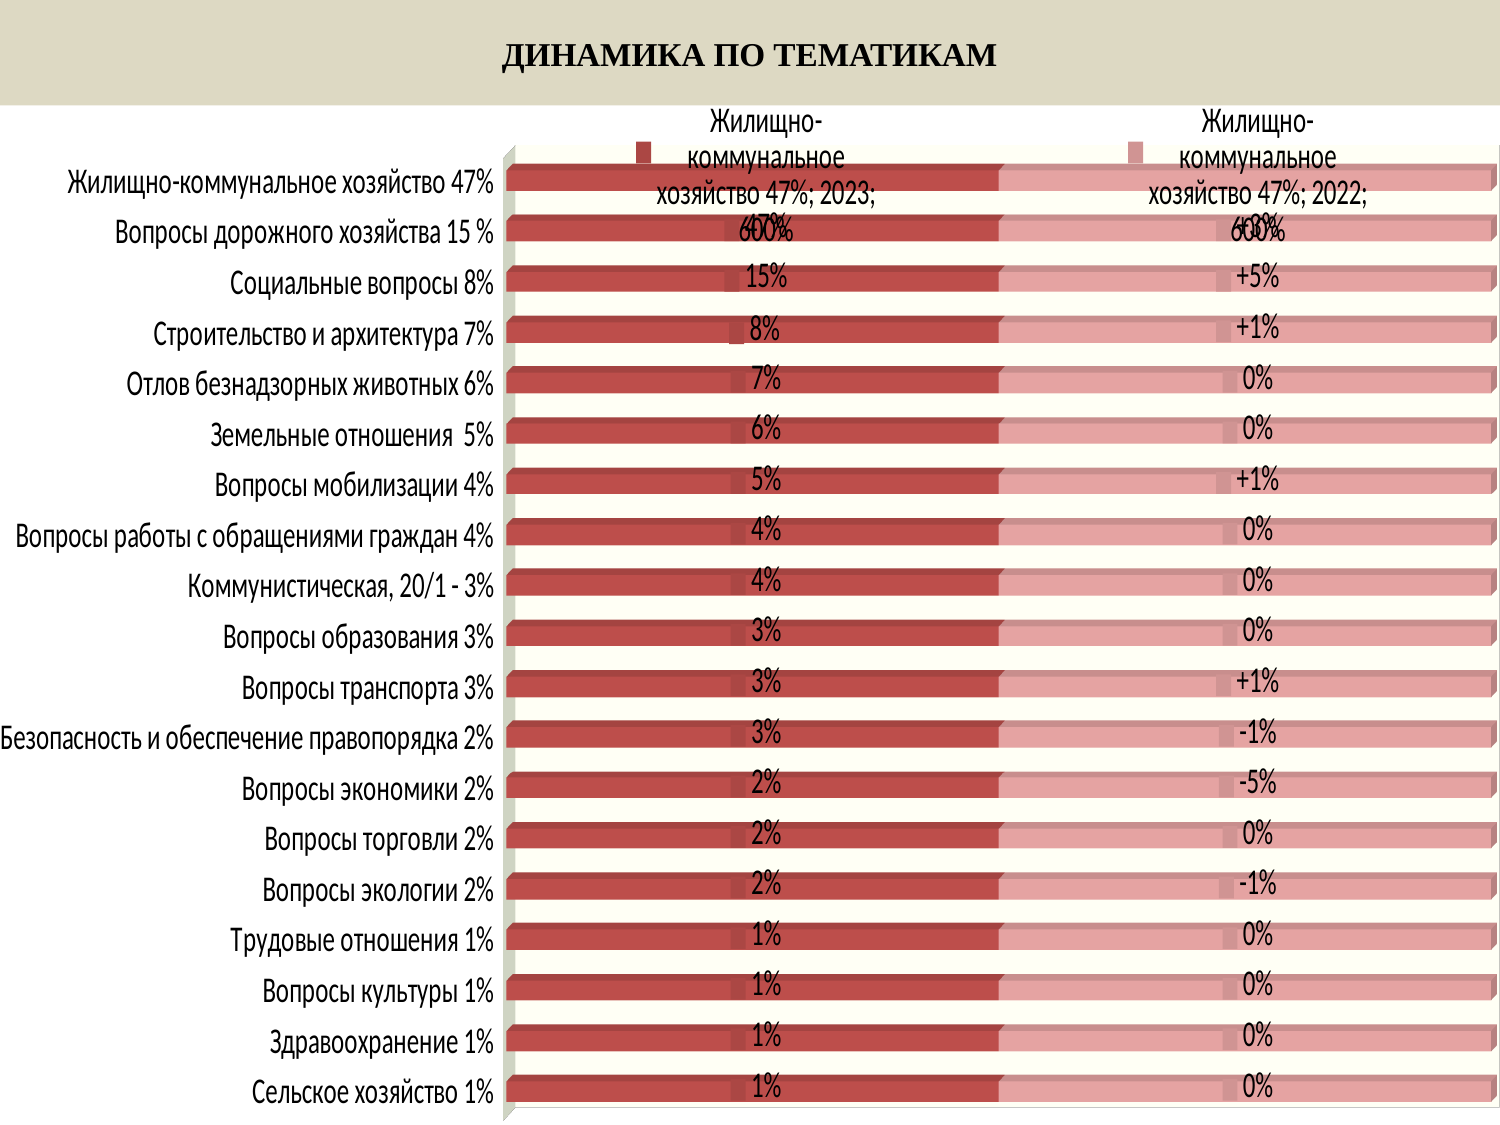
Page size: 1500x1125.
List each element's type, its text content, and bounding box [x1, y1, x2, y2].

title ДИНАМИКА ПО ТЕМАТИКАМ [0, 0, 1500, 105]
chart [0, 105, 1500, 1125]
